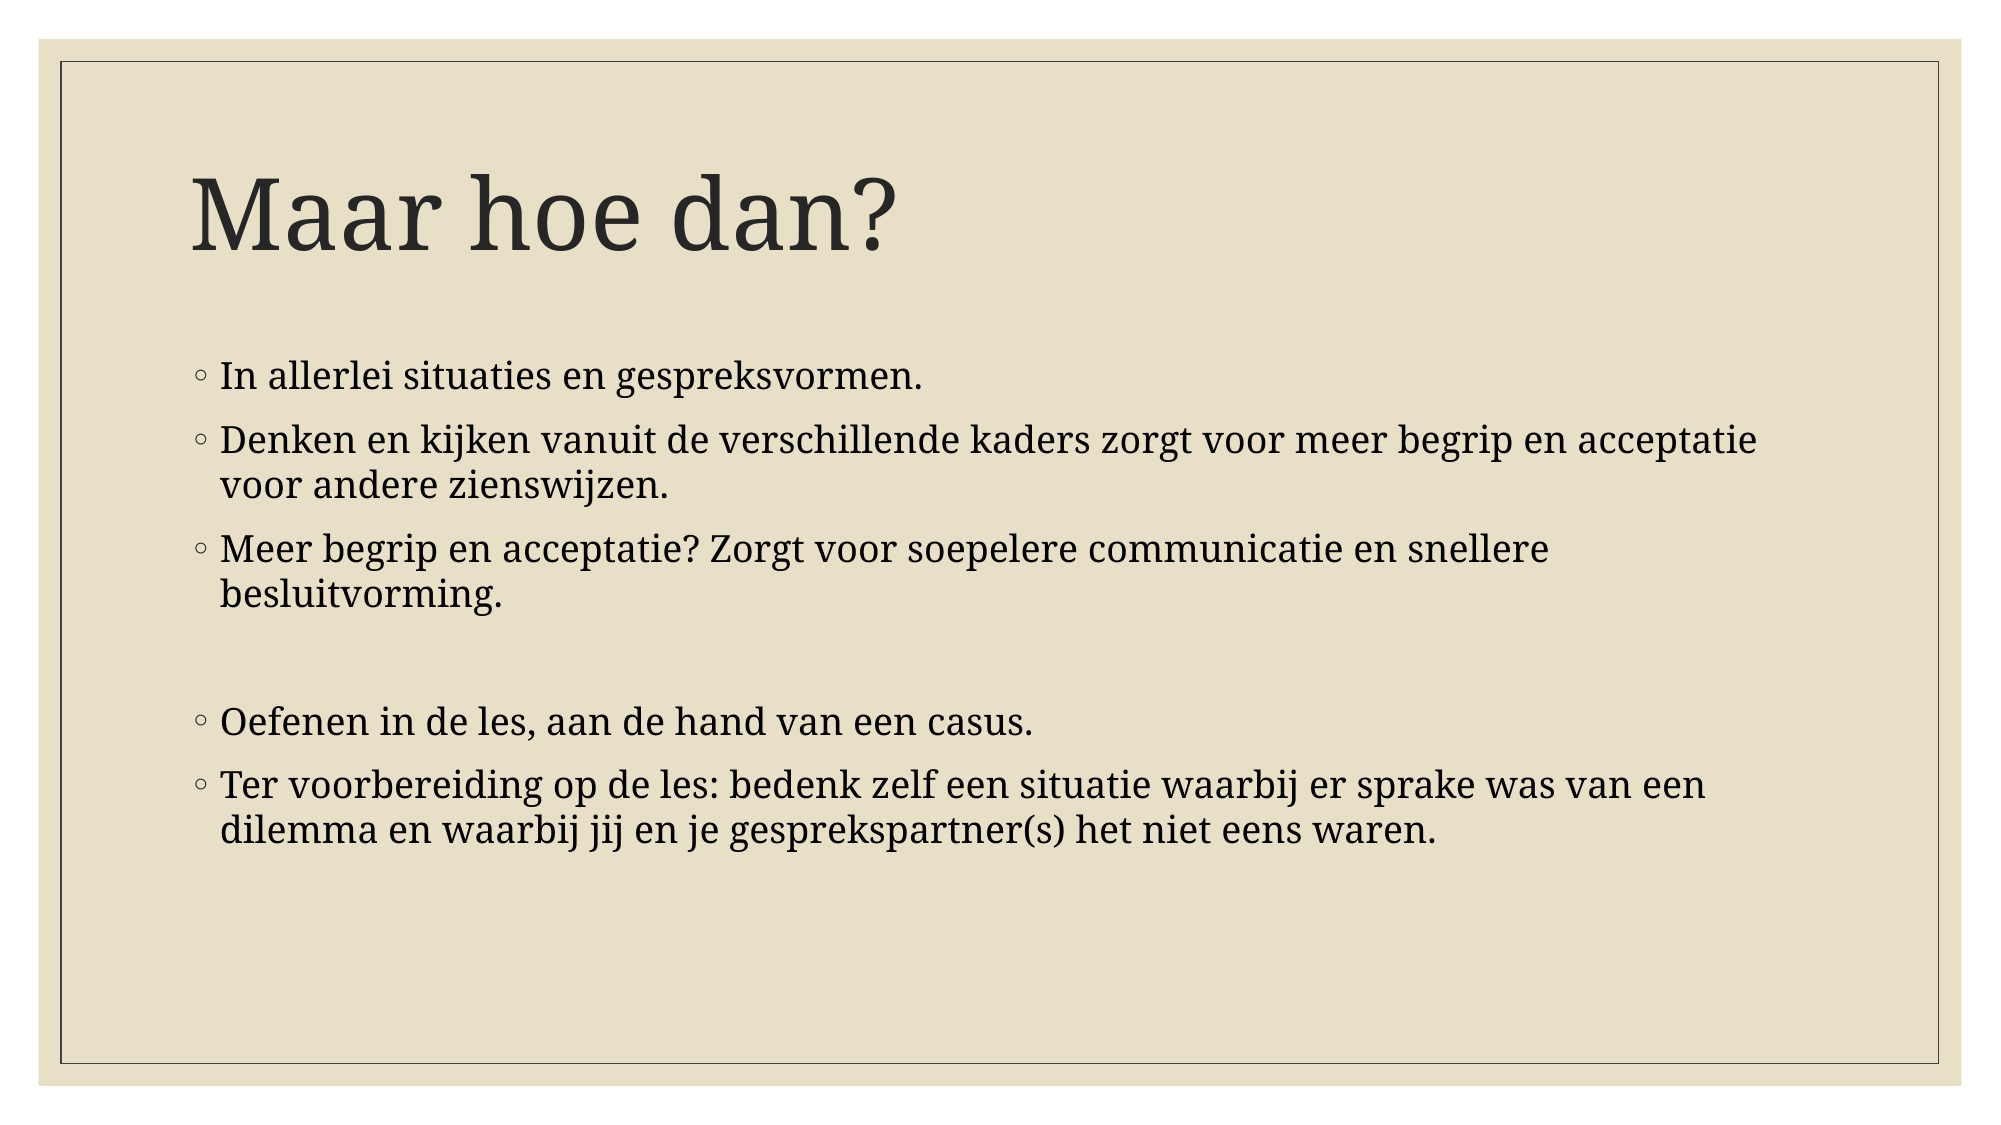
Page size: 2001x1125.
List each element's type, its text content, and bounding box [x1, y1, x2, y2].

list In allerlei situaties en gespreksvormen. Denken en kijken vanuit de verschillende kaders zorgt voor meer begrip en acceptatie voor andere zienswijzen. Meer begrip en acceptatie? Zorgt voor soepelere communicatie en snellere besluitvorming. Oefenen in de les, aan de hand van een casus. Ter voorbereiding op de les: bedenk zelf een situatie waarbij er sprake was van een dilemma en waarbij jij en je gesprekspartner(s) het niet eens waren. [174, 345, 1825, 990]
title Maar hoe dan? [174, 105, 1825, 331]
